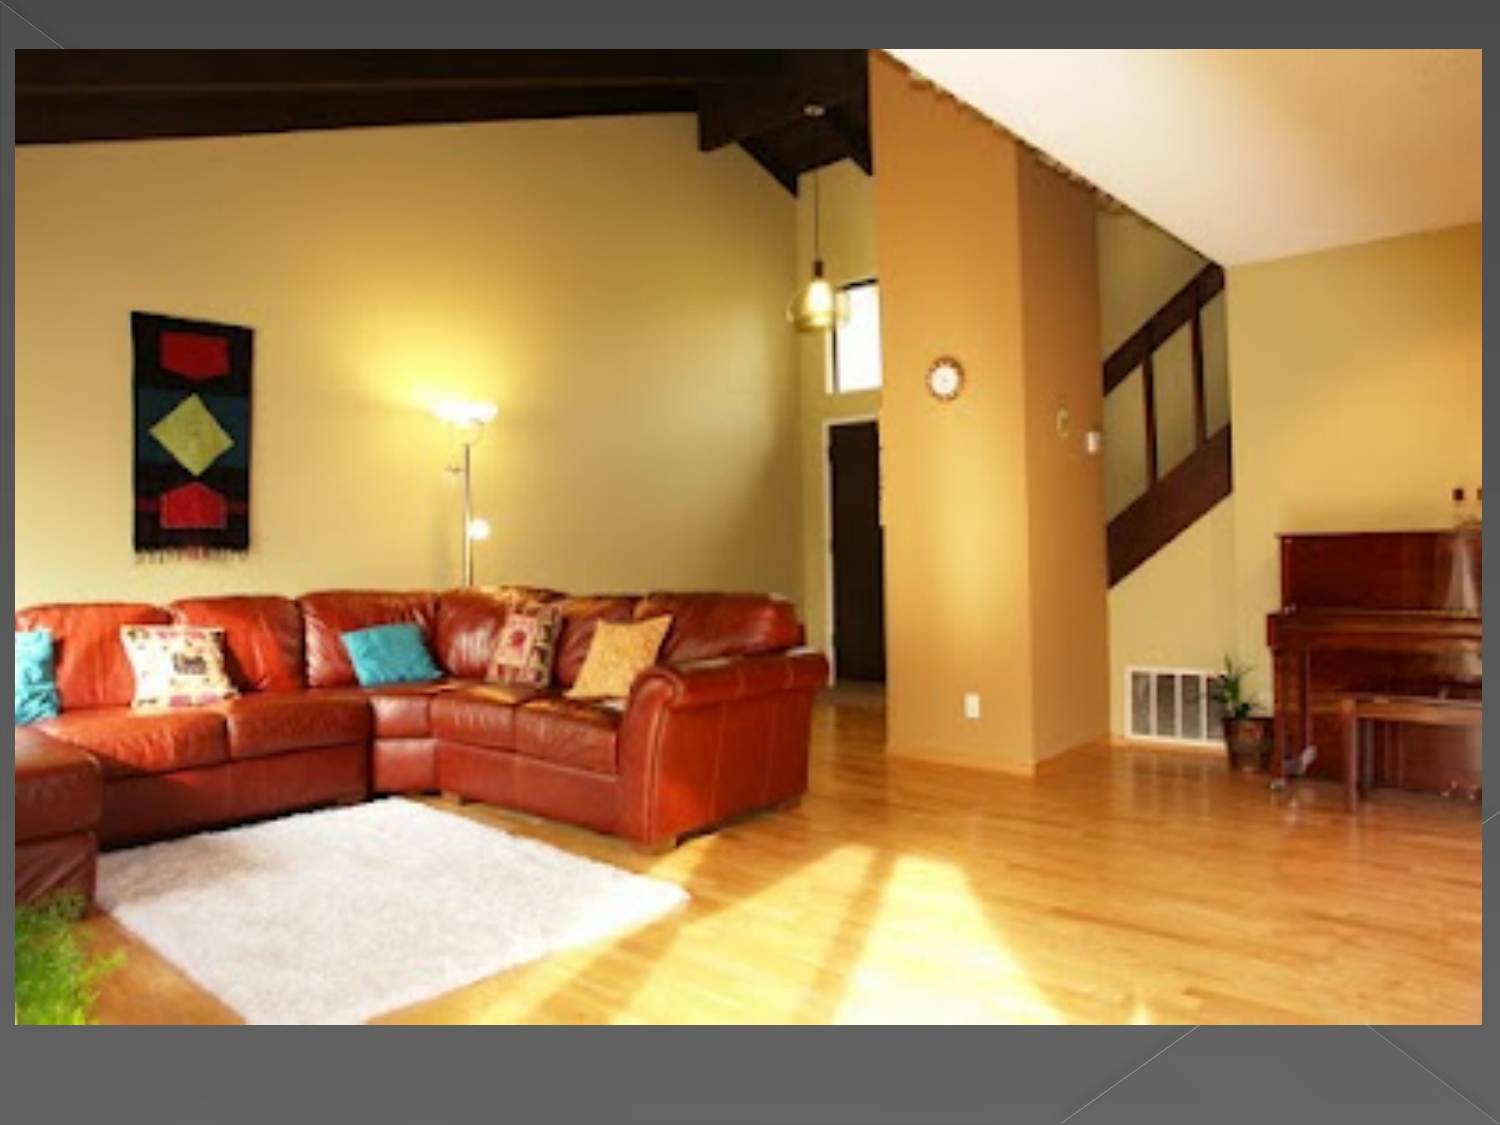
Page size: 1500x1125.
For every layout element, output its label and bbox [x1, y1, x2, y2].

picture [14, 49, 1482, 1026]
